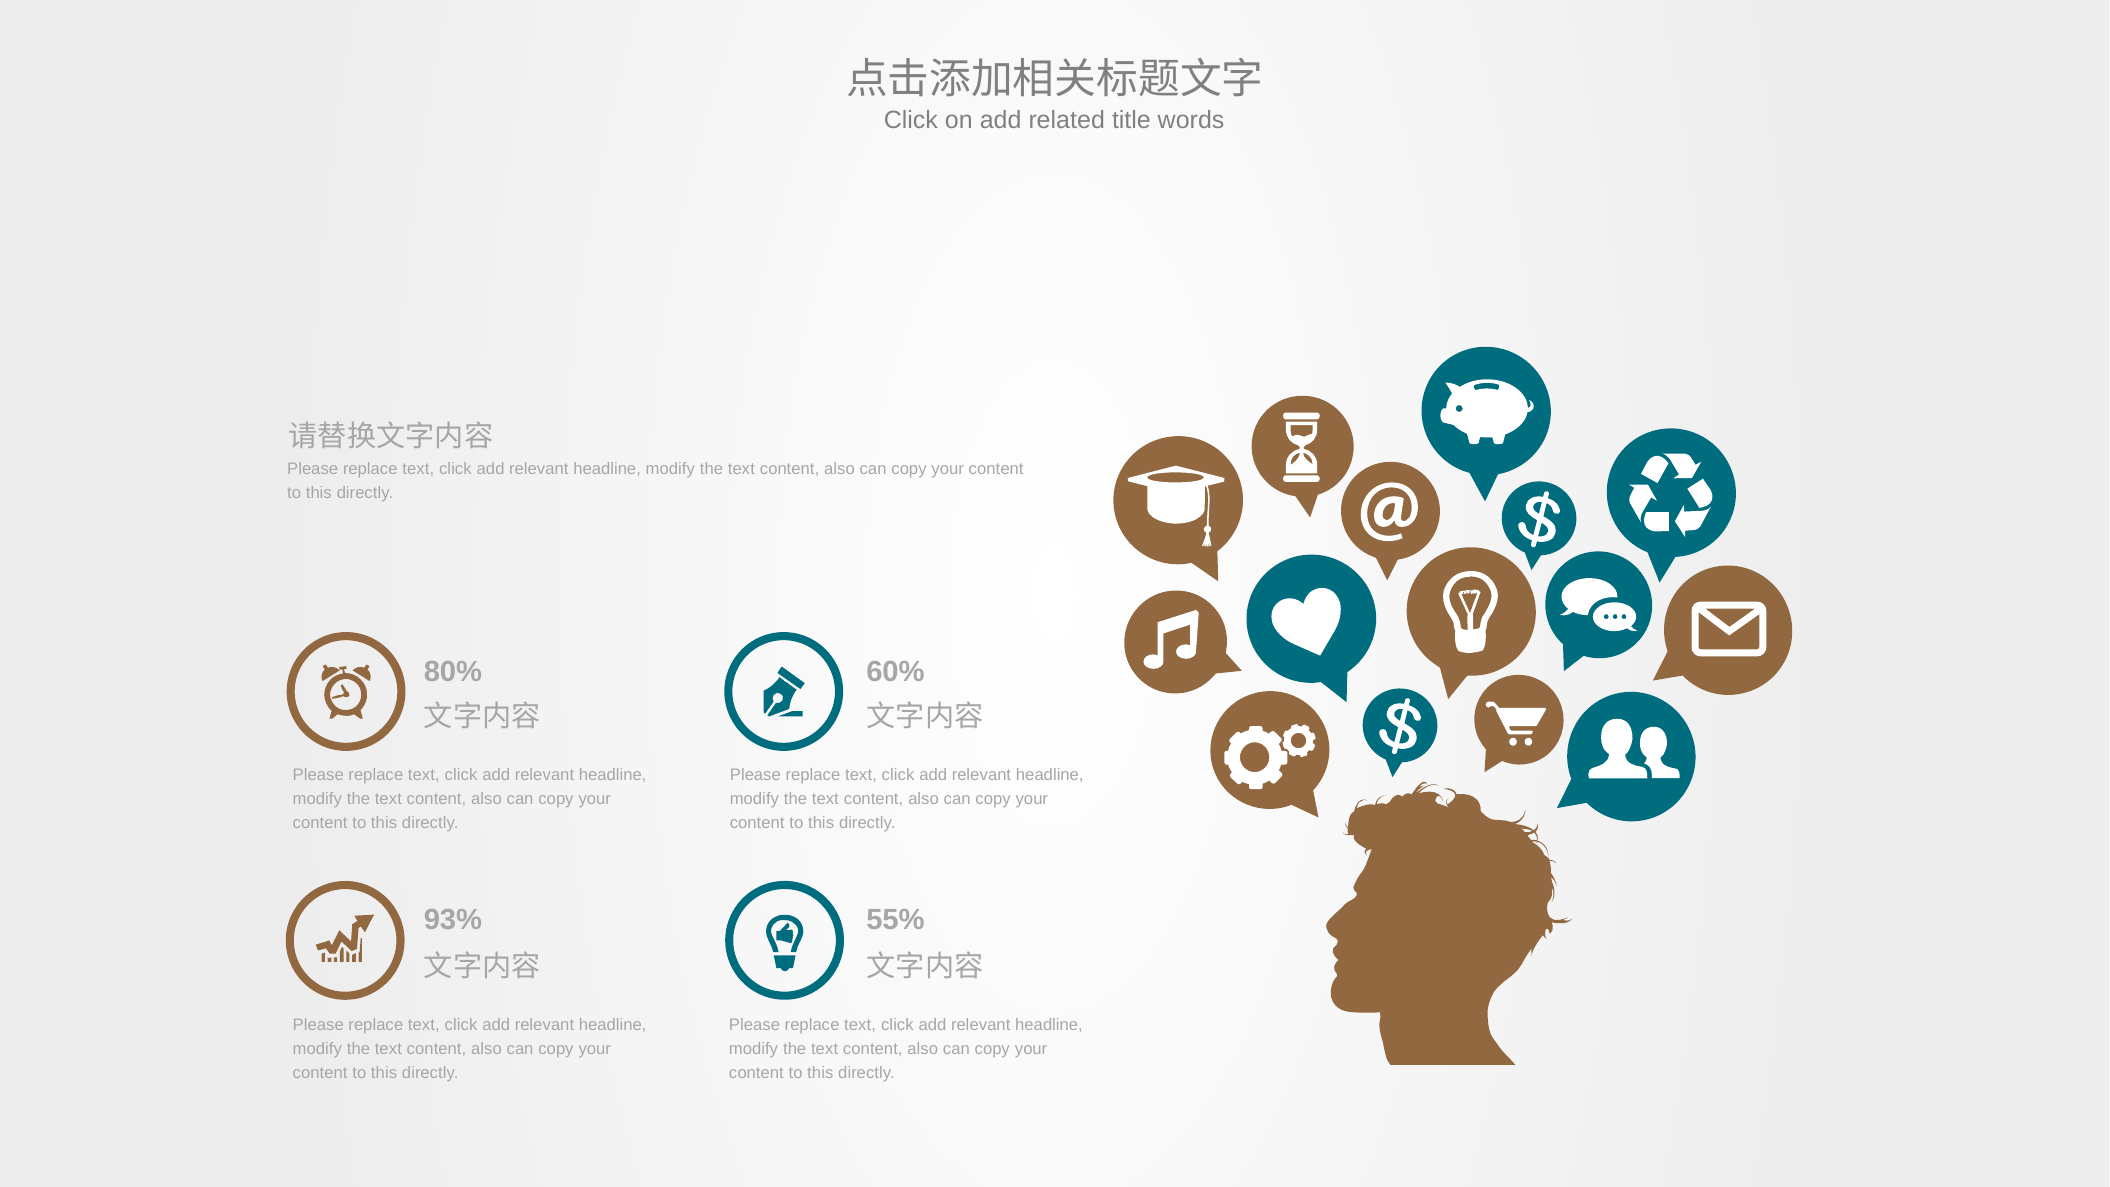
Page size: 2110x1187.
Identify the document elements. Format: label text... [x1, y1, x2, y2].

text_box 请替换文字内容 [274, 402, 509, 446]
text_box 点击添加相关标题文字 [803, 44, 1307, 107]
text_box [346, 950, 350, 962]
text_box Please replace text, click add relevant headline, modify the text content, also can copy your content to this directly. [272, 446, 1051, 509]
text_box [763, 666, 805, 717]
text_box [766, 914, 804, 953]
text_box [284, 879, 406, 1001]
text_box Please replace text, click add relevant headline, modify the text content, also can copy your content to this directly. [278, 752, 672, 840]
text_box [724, 879, 846, 1001]
text_box [315, 914, 375, 954]
text_box 80% [408, 638, 498, 696]
text_box [352, 664, 371, 682]
text_box [321, 952, 325, 962]
text_box [358, 938, 362, 962]
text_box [1108, 338, 1800, 1065]
text_box [339, 946, 344, 962]
text_box [723, 631, 845, 752]
text_box 文字内容 [409, 682, 556, 740]
text_box Please replace text, click add relevant headline, modify the text content, also can copy your content to this directly. [278, 1002, 672, 1090]
picture [0, 0, 2110, 1187]
text_box [285, 631, 407, 752]
text_box Please replace text, click add relevant headline, modify the text content, also can copy your content to this directly. [715, 752, 1108, 840]
text_box [773, 955, 796, 972]
text_box Click on add related title words [864, 95, 1246, 158]
text_box 55% [851, 886, 940, 943]
text_box Please replace text, click add relevant headline, modify the text content, also can copy your content to this directly. [714, 1002, 1108, 1090]
text_box 文字内容 [409, 932, 556, 990]
text_box 文字内容 [851, 682, 999, 740]
text_box 文字内容 [851, 932, 999, 990]
text_box 93% [408, 886, 498, 943]
text_box [321, 664, 367, 719]
text_box 60% [851, 638, 940, 696]
